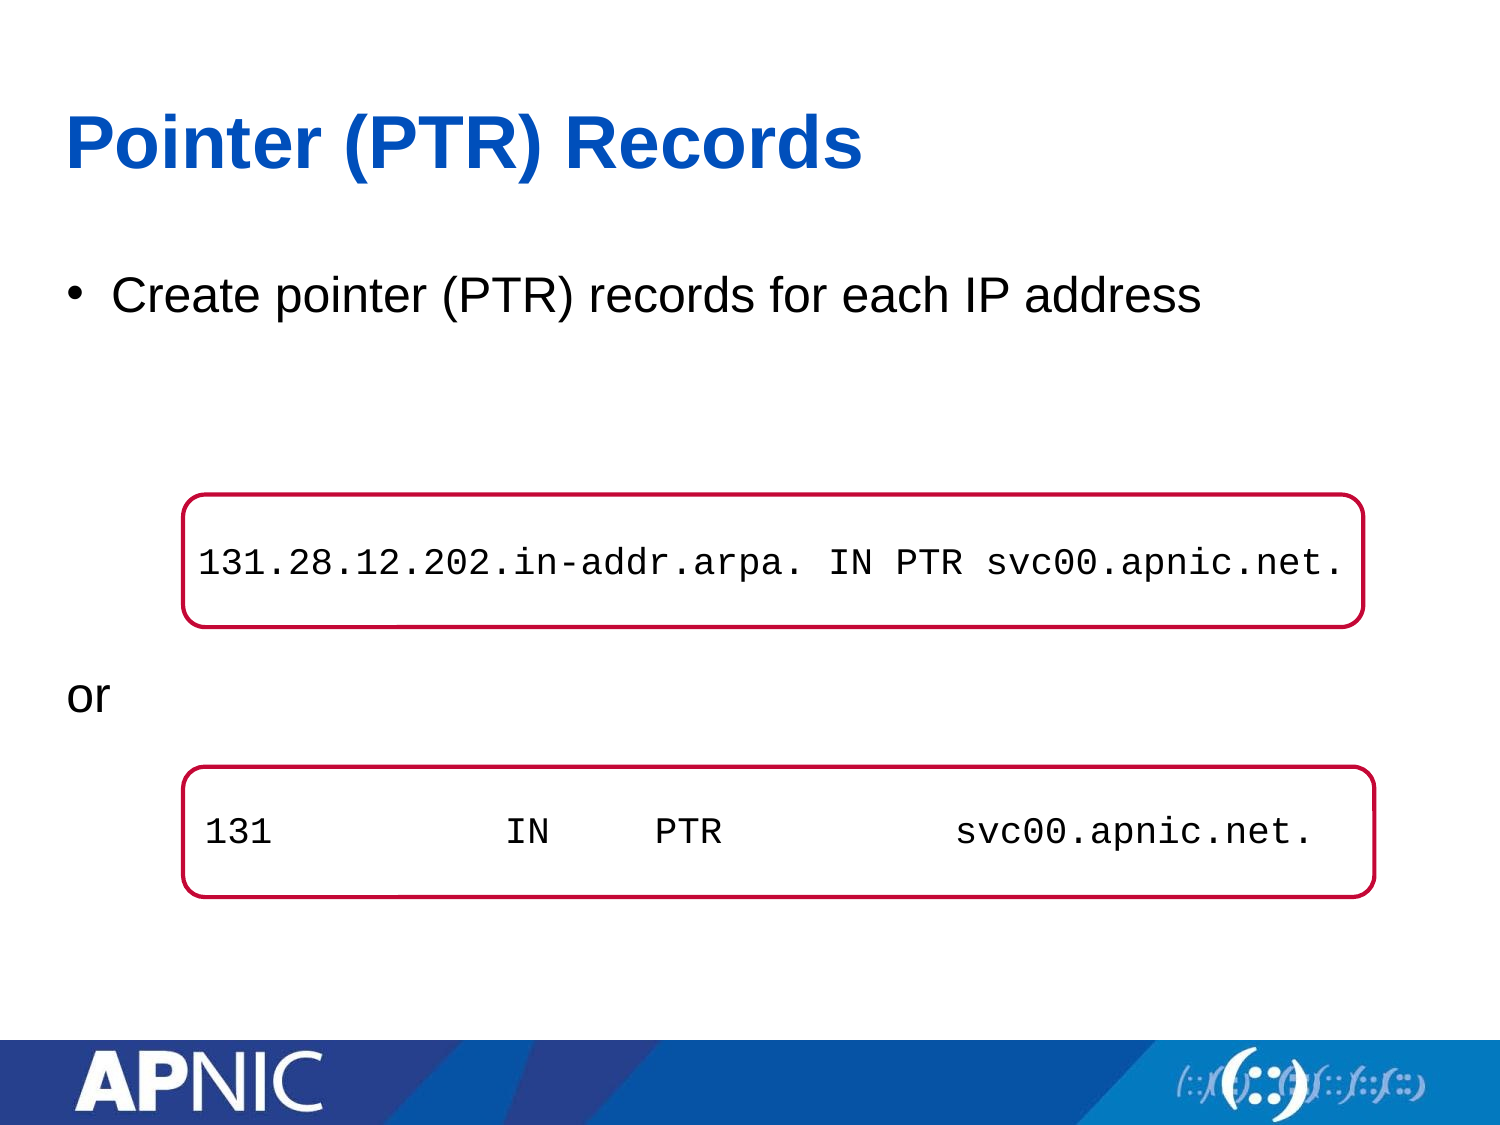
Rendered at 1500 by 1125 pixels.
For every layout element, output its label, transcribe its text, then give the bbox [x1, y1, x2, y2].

list Create pointer (PTR) records for each IP address or [66, 262, 1437, 1012]
picture [0, 1040, 1500, 1125]
title Pointer (PTR) Records [64, 45, 1436, 233]
text_box 131.28.12.202.in-addr.arpa. IN PTR svc00.apnic.net. [183, 528, 1373, 592]
text_box [180, 764, 1377, 900]
text_box 131 IN PTR svc00.apnic.net. [190, 801, 1351, 861]
text_box [180, 492, 1366, 630]
